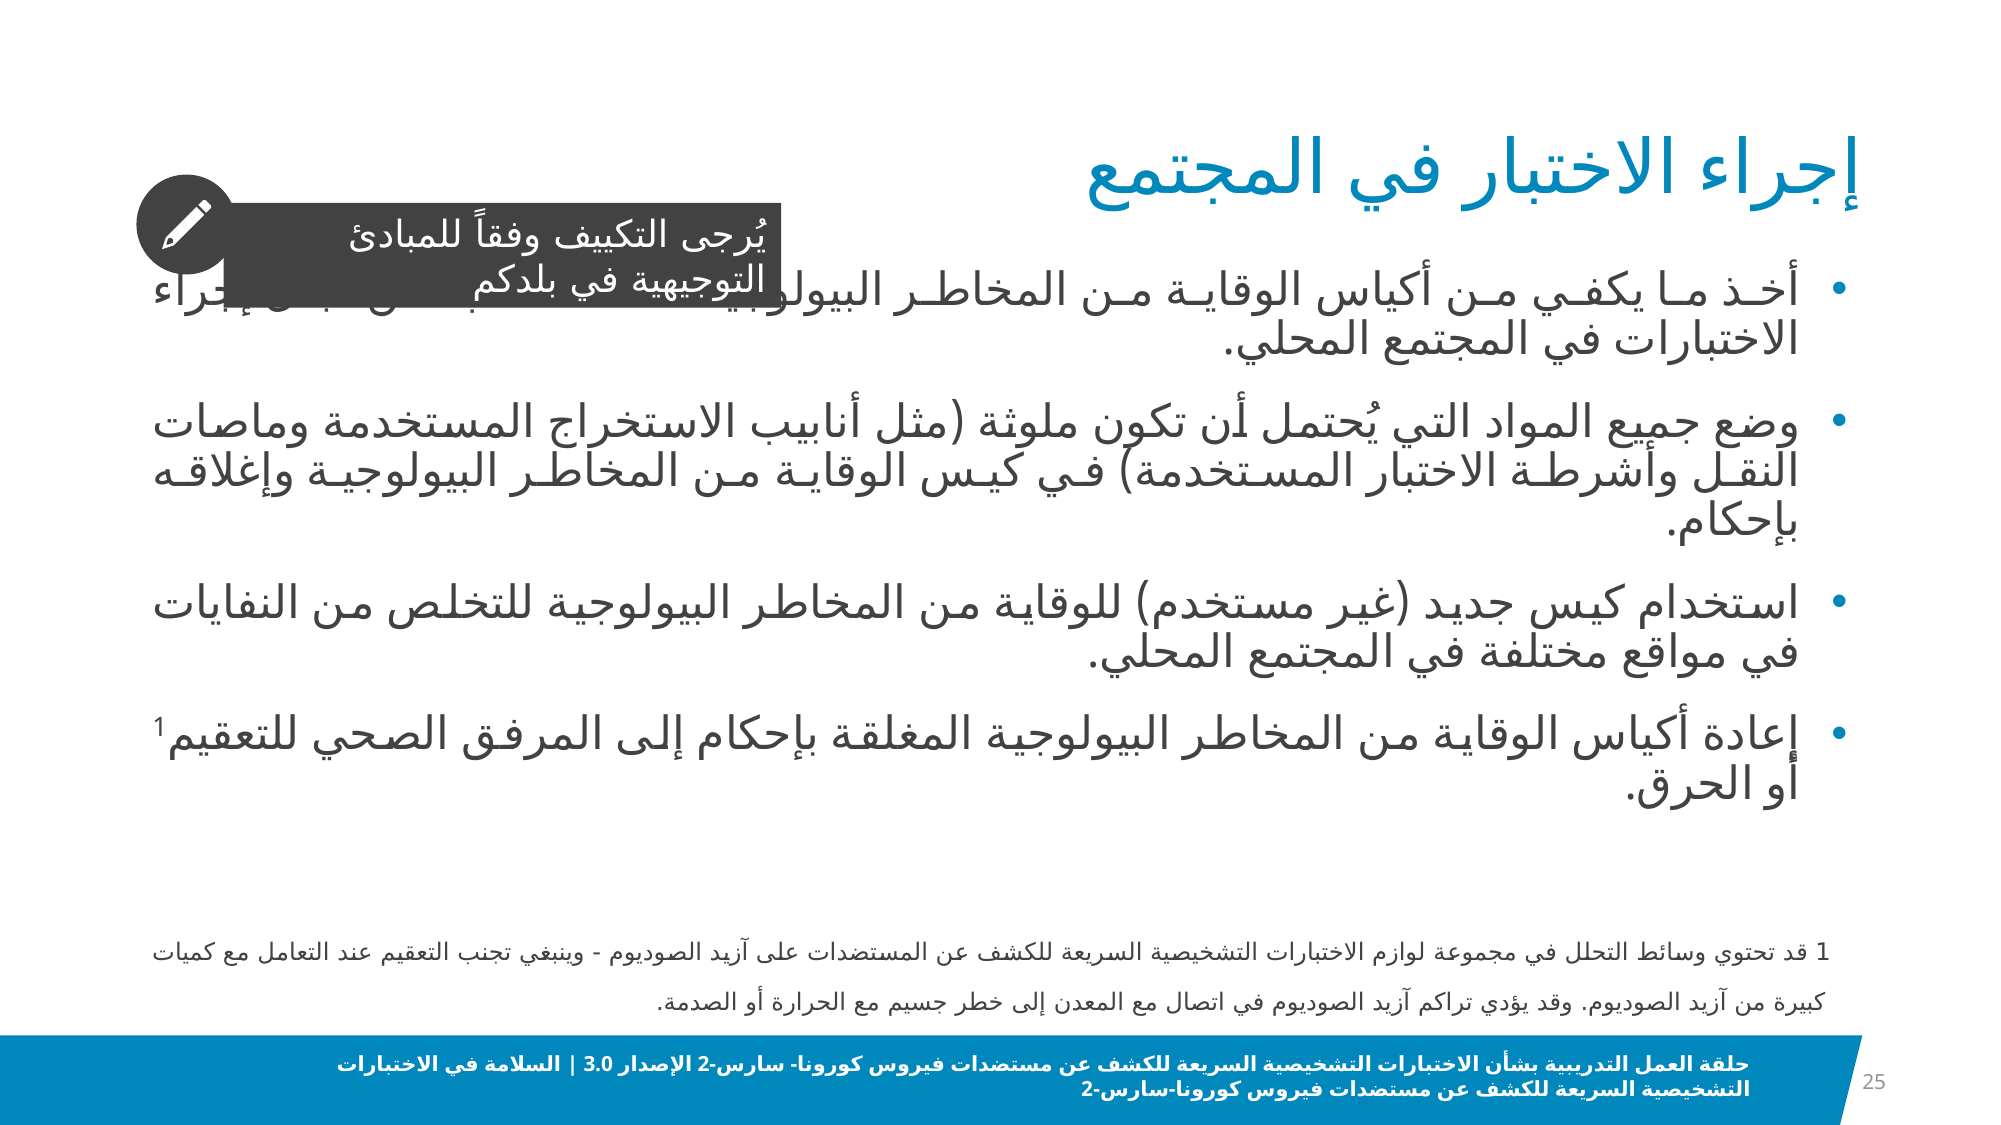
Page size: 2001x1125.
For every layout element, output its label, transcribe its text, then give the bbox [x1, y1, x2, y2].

footer حلقة العمل التدريبية بشأن الاختبارات التشخيصية السريعة للكشف عن مستضدات فيروس كورونا- سارس-2 الإصدار 3.0 | السلامة في الاختبارات التشخيصية السريعة للكشف عن مستضدات فيروس كورونا-سارس-2 [249, 1047, 1751, 1125]
list أخذ ما يكفي من أكياس الوقاية من المخاطر البيولوجية عند الذهاب من أجل إجراء الاختبارات في المجتمع المحلي. وضع جميع المواد التي يُحتمل أن تكون ملوثة (مثل أنابيب الاستخراج المستخدمة وماصات النقل وأشرطة الاختبار المستخدمة) في كيس الوقاية من المخاطر البيولوجية وإغلاقه بإحكام. استخدام كيس جديد (غير مستخدم) للوقاية من المخاطر البيولوجية للتخلص من النفايات في مواقع مختلفة في المجتمع المحلي. إعادة أكياس الوقاية من المخاطر البيولوجية المغلقة بإحكام إلى المرفق الصحي للتعقيم1 أو الحرق. [137, 258, 1863, 987]
title إجراء الاختبار في المجتمع [137, 55, 1863, 210]
text_box 1 قد تحتوي وسائط التحلل في مجموعة لوازم الاختبارات التشخيصية السريعة للكشف عن المستضدات على آزيد الصوديوم - وينبغي تجنب التعقيم عند التعامل مع كميات كبيرة من آزيد الصوديوم. وقد يؤدي تراكم آزيد الصوديوم في اتصال مع المعدن إلى خطر جسيم مع الحرارة أو الصدمة. [137, 923, 1846, 1089]
slide_number 25 [1862, 1035, 1947, 1125]
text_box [137, 175, 782, 274]
